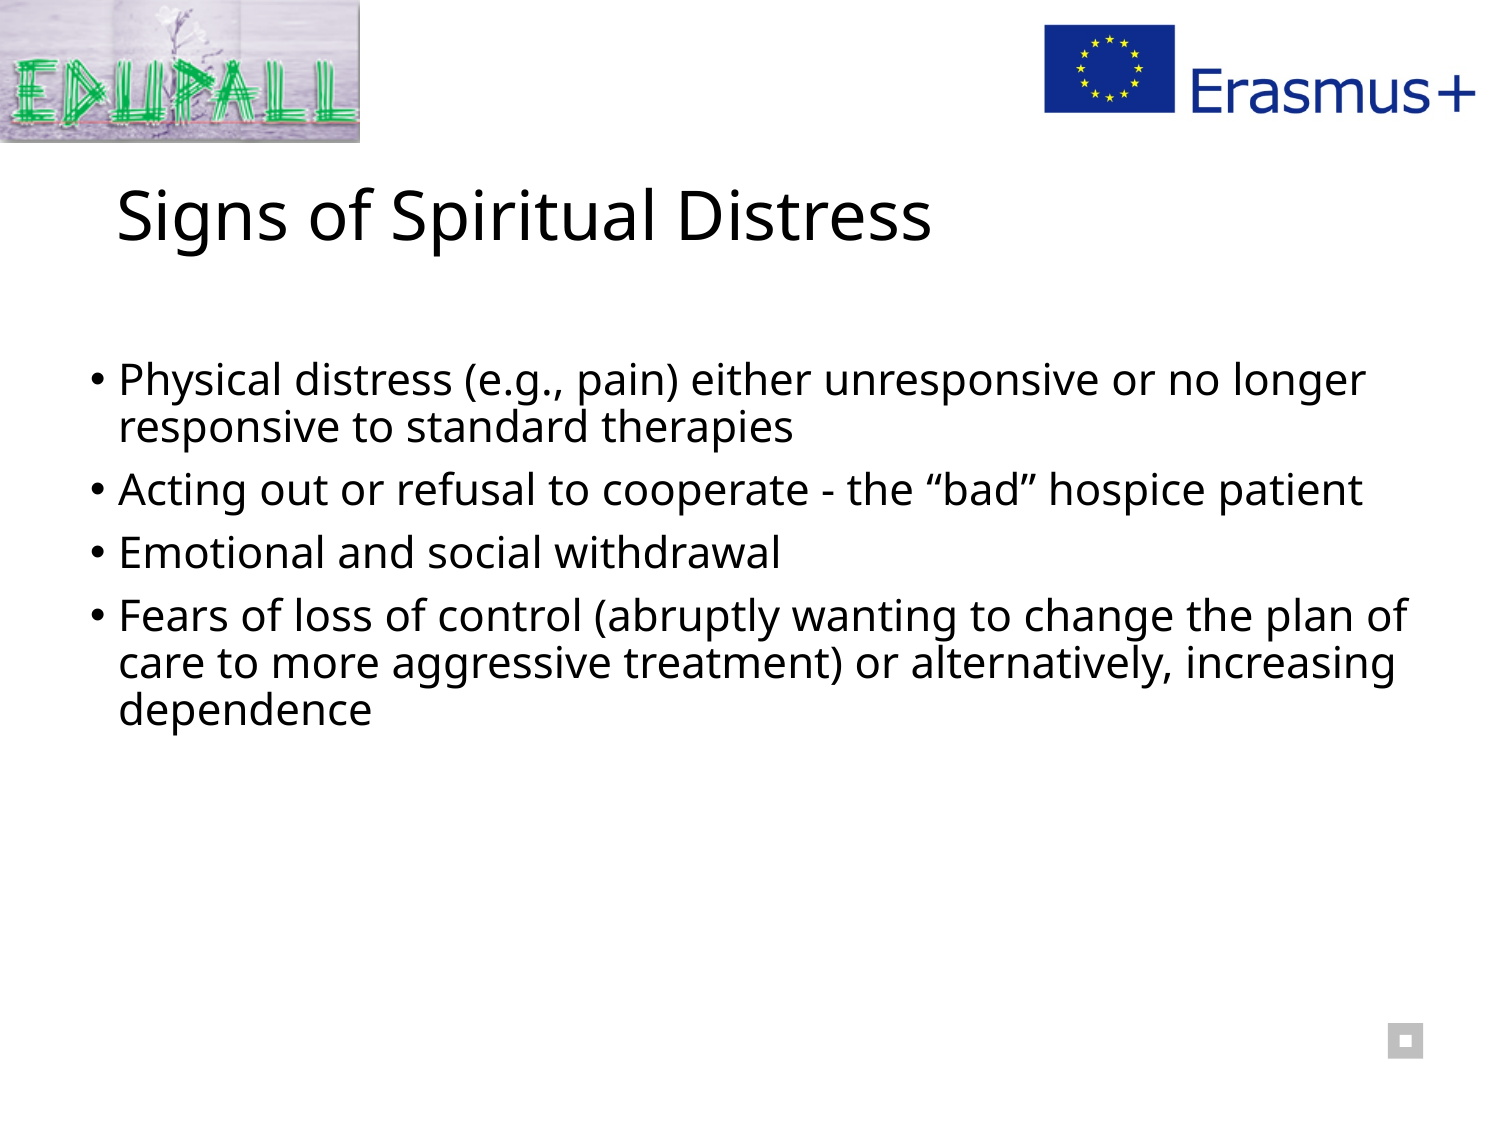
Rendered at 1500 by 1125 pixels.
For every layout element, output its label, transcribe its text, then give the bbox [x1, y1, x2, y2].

list Physical distress (e.g., pain) either unresponsive or no longer responsive to standard therapies Acting out or refusal to cooperate - the “bad” hospice patient Emotional and social withdrawal Fears of loss of control (abruptly wanting to change the plan of care to more aggressive treatment) or alternatively, increasing dependence [75, 349, 1450, 1125]
title Signs of Spiritual Distress [101, 148, 1395, 289]
picture [1019, 0, 1500, 138]
picture [0, 0, 360, 143]
